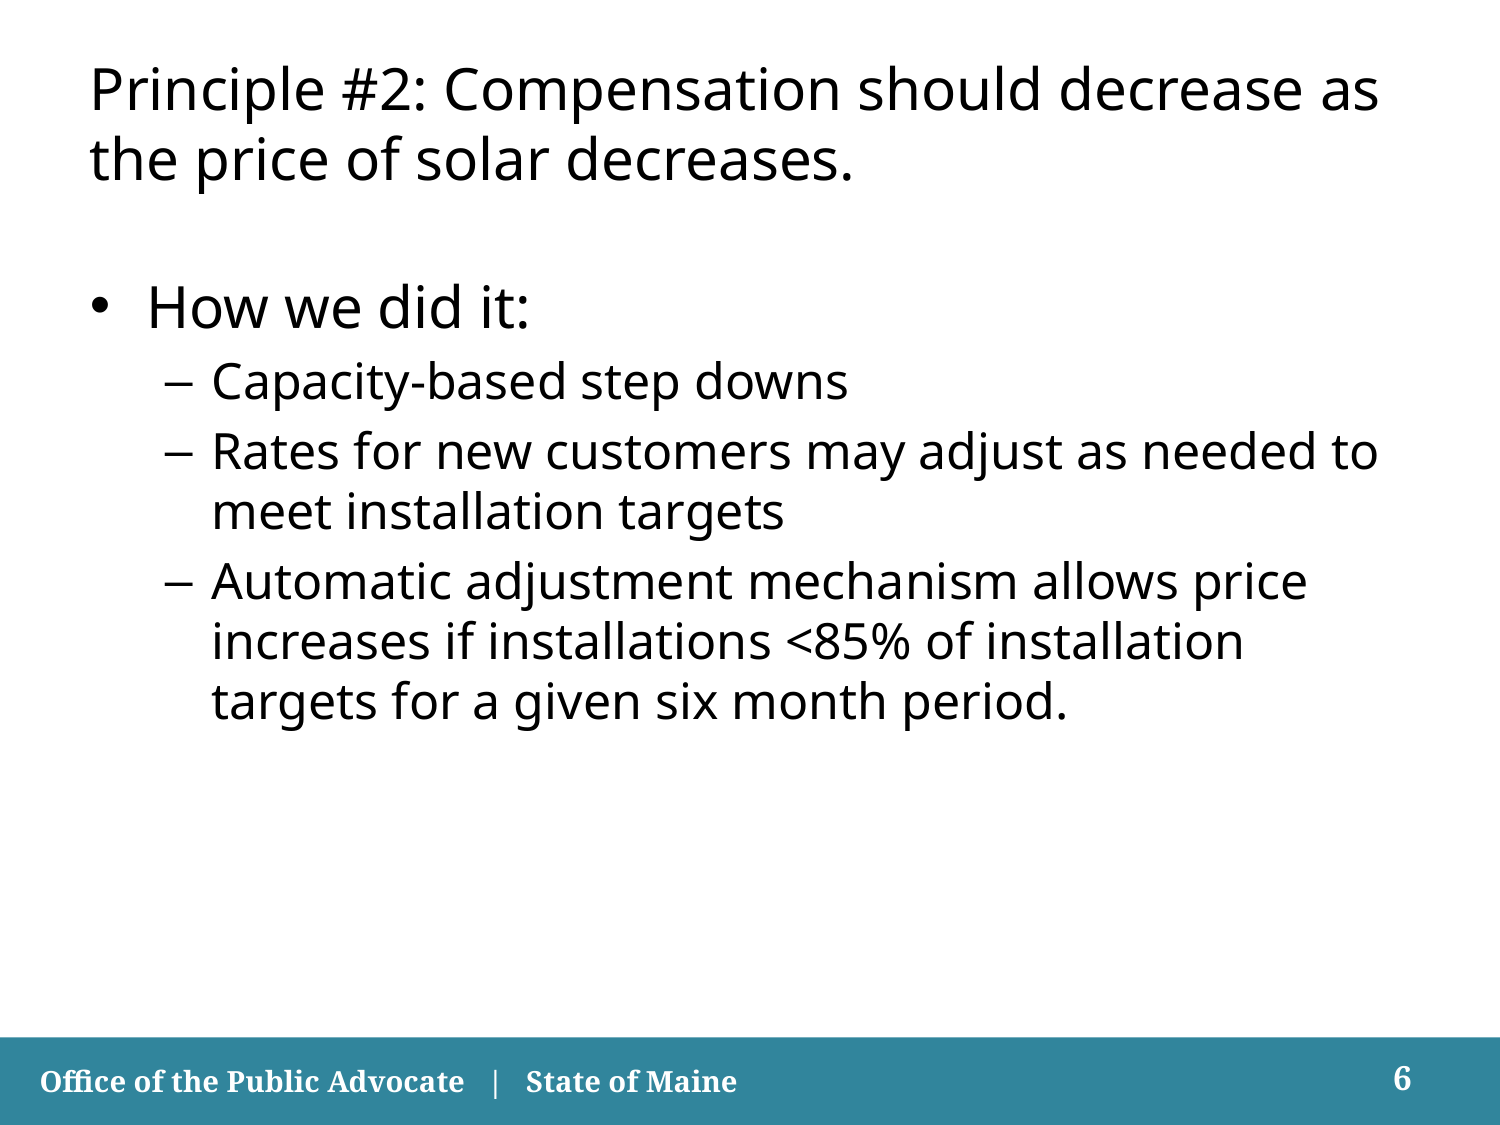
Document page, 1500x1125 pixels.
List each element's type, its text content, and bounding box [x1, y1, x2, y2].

list How we did it: Capacity-based step downs Rates for new customers may adjust as needed to meet installation targets Automatic adjustment mechanism allows price increases if installations <85% of installation targets for a given six month period. [75, 262, 1425, 1005]
slide_number 6 [1076, 1049, 1427, 1110]
title Principle #2: Compensation should decrease as the price of solar decreases. [75, 45, 1425, 233]
